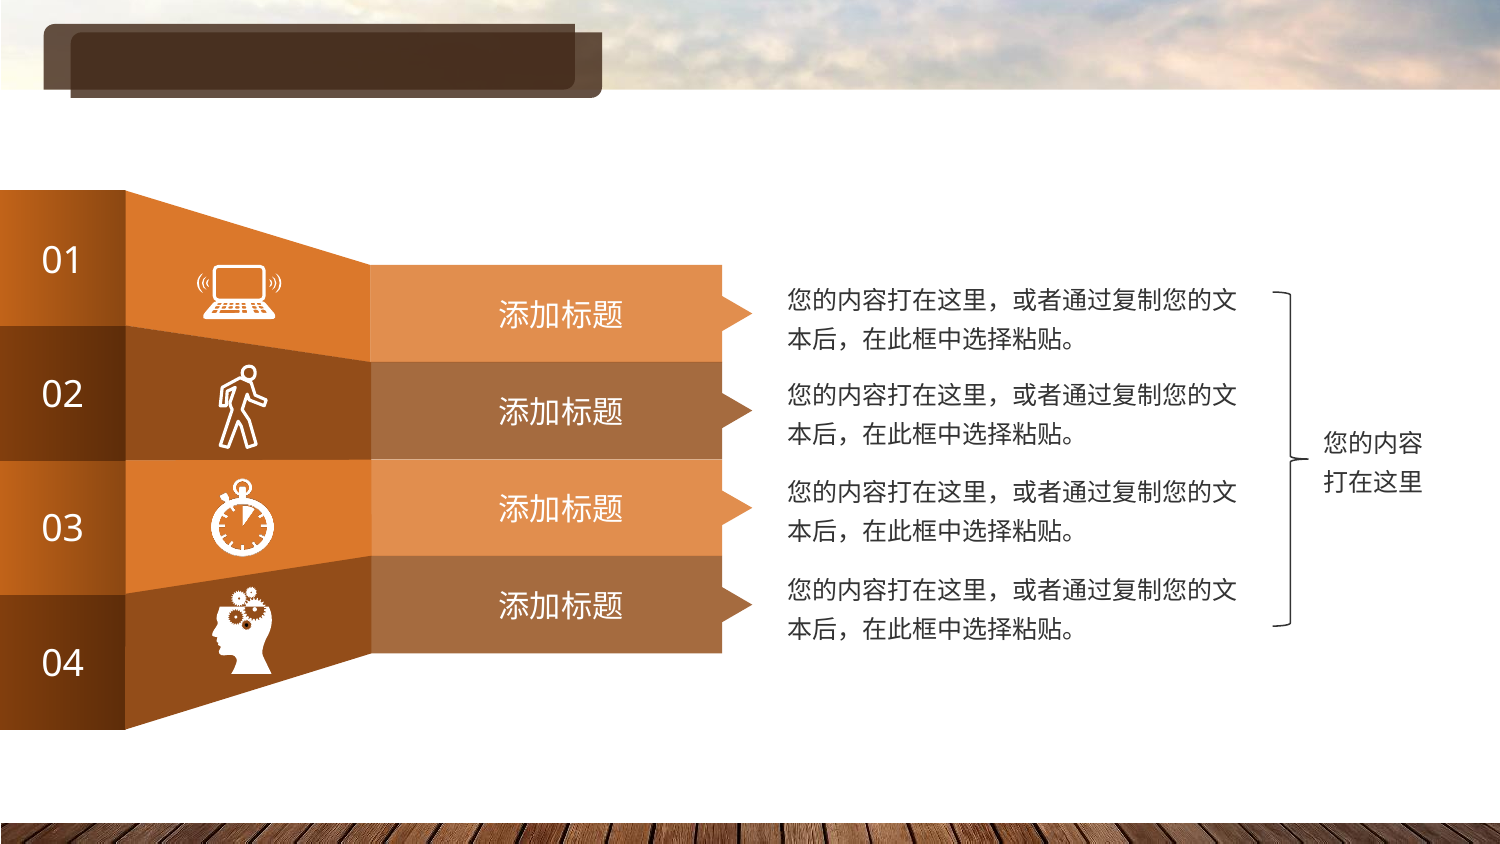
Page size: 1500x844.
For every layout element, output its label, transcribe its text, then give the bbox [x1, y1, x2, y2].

text_box [220, 366, 267, 448]
text_box [197, 273, 203, 293]
picture [193, 472, 293, 566]
text_box [275, 273, 282, 293]
text_box 01 [0, 190, 125, 326]
text_box 02 [0, 326, 125, 461]
picture [1, 823, 1500, 844]
text_box 您的内容打在这里，或者通过复制您的文本后，在此框中选择粘贴。 [776, 560, 1255, 650]
text_box [1272, 292, 1309, 627]
text_box 添加标题 [370, 555, 753, 654]
picture [1, 0, 1500, 89]
text_box [125, 459, 370, 593]
text_box 您的内容打在这里，或者通过复制您的文本后，在此框中选择粘贴。 [776, 365, 1255, 455]
text_box 添加标题 [370, 459, 753, 555]
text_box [209, 586, 278, 674]
text_box 03 [0, 461, 125, 595]
text_box [272, 276, 277, 290]
text_box 您的内容打在这里 [1312, 413, 1454, 503]
text_box 添加标题 [370, 264, 753, 361]
text_box [125, 555, 370, 730]
text_box [125, 190, 370, 361]
text_box 04 [0, 595, 125, 730]
text_box 添加标题 [370, 361, 753, 459]
text_box [203, 264, 276, 320]
text_box [125, 325, 370, 460]
text_box 您的内容打在这里，或者通过复制您的文本后，在此框中选择粘贴。 [776, 269, 1255, 359]
text_box 您的内容打在这里，或者通过复制您的文本后，在此框中选择粘贴。 [776, 462, 1255, 552]
